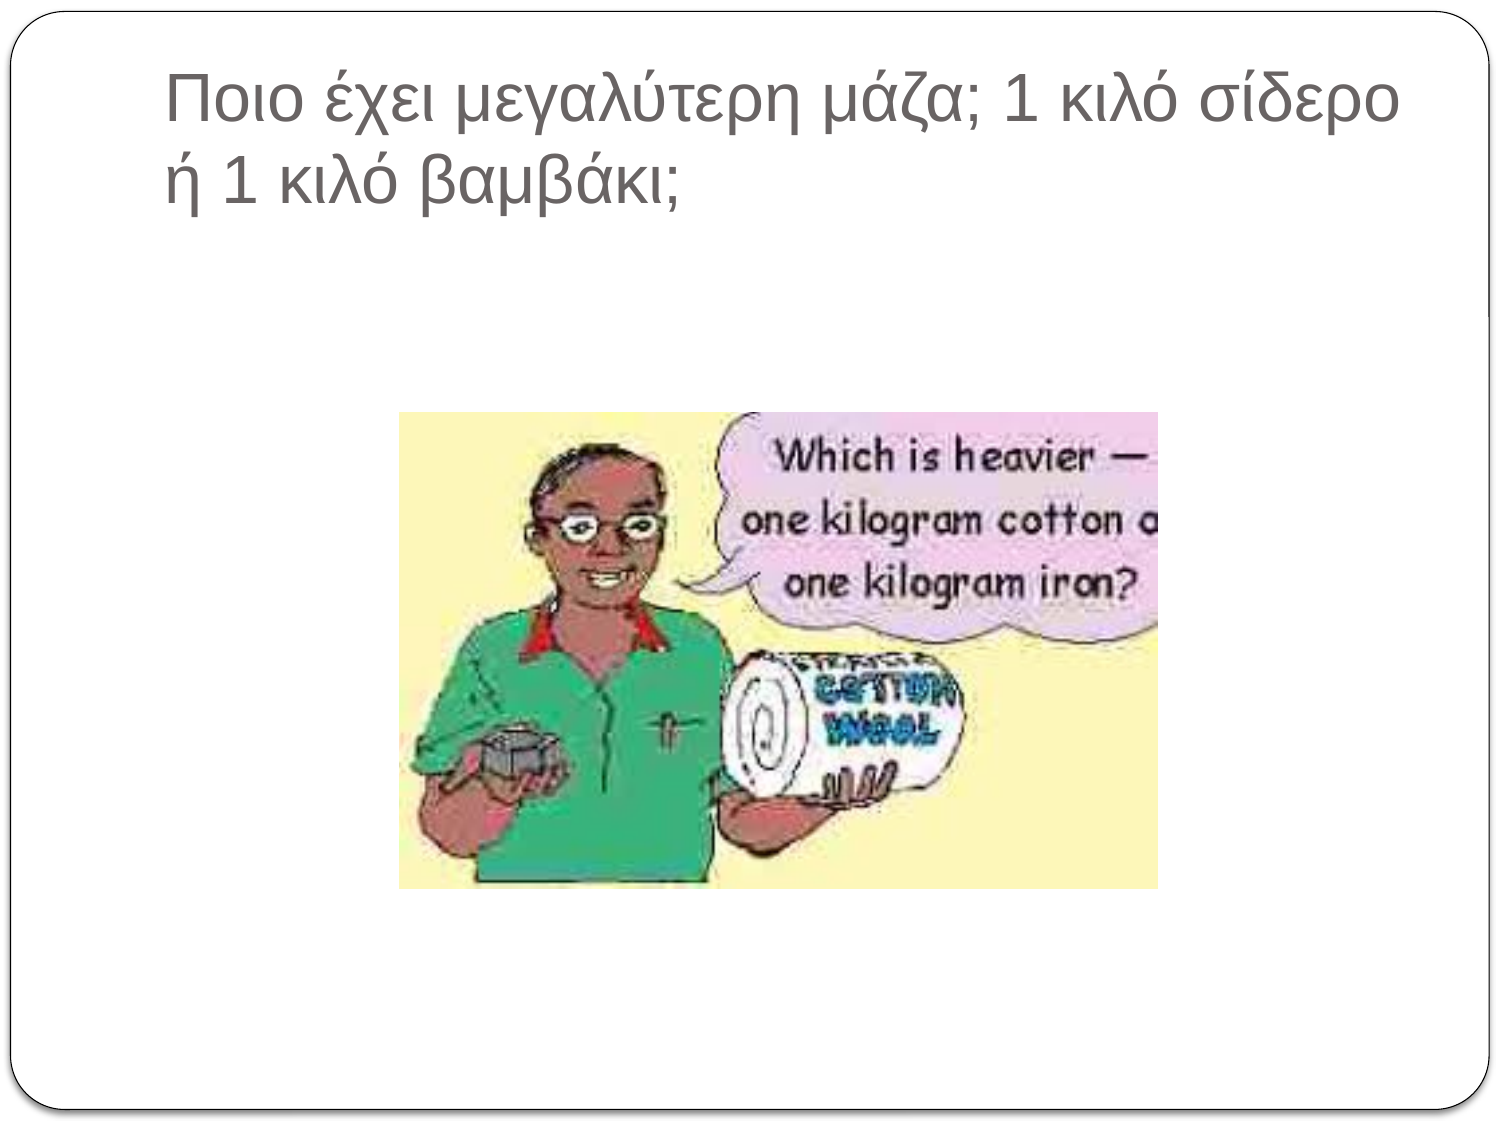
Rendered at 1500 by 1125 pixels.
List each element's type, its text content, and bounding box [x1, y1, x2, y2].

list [399, 412, 1158, 890]
title Ποιο έχει μεγαλύτερη μάζα; 1 κιλό σίδερο ή 1 κιλό βαμβάκι; [150, 45, 1425, 233]
